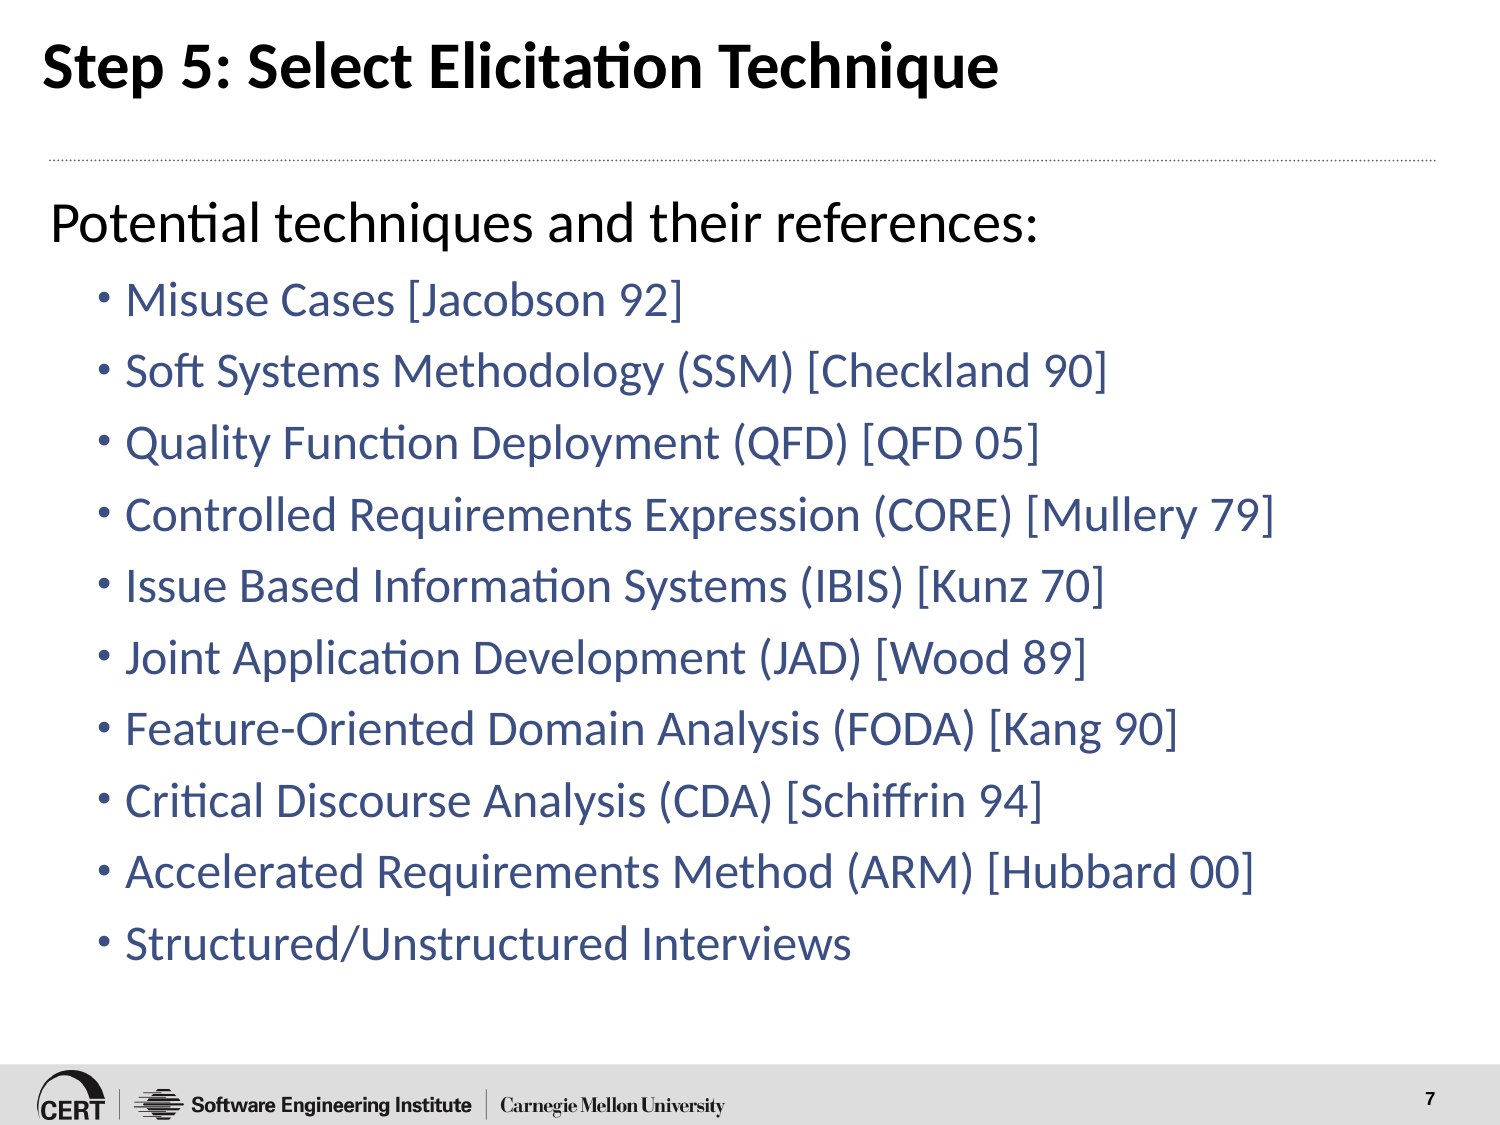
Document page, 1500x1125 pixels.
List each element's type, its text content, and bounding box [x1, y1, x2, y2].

picture [37, 1069, 725, 1122]
list Potential techniques and their references: Misuse Cases [Jacobson 92] Soft Systems Methodology (SSM) [Checkland 90] Quality Function Deployment (QFD) [QFD 05] Controlled Requirements Expression (CORE) [Mullery 79] Issue Based Information Systems (IBIS) [Kunz 70] Joint Application Development (JAD) [Wood 89] Feature-Oriented Domain Analysis (FODA) [Kang 90] Critical Discourse Analysis (CDA) [Schiffrin 94] Accelerated Requirements Method (ARM) [Hubbard 00] Structured/Unstructured Interviews [49, 187, 1438, 1001]
title Step 5: Select Elicitation Technique [42, 37, 1434, 155]
